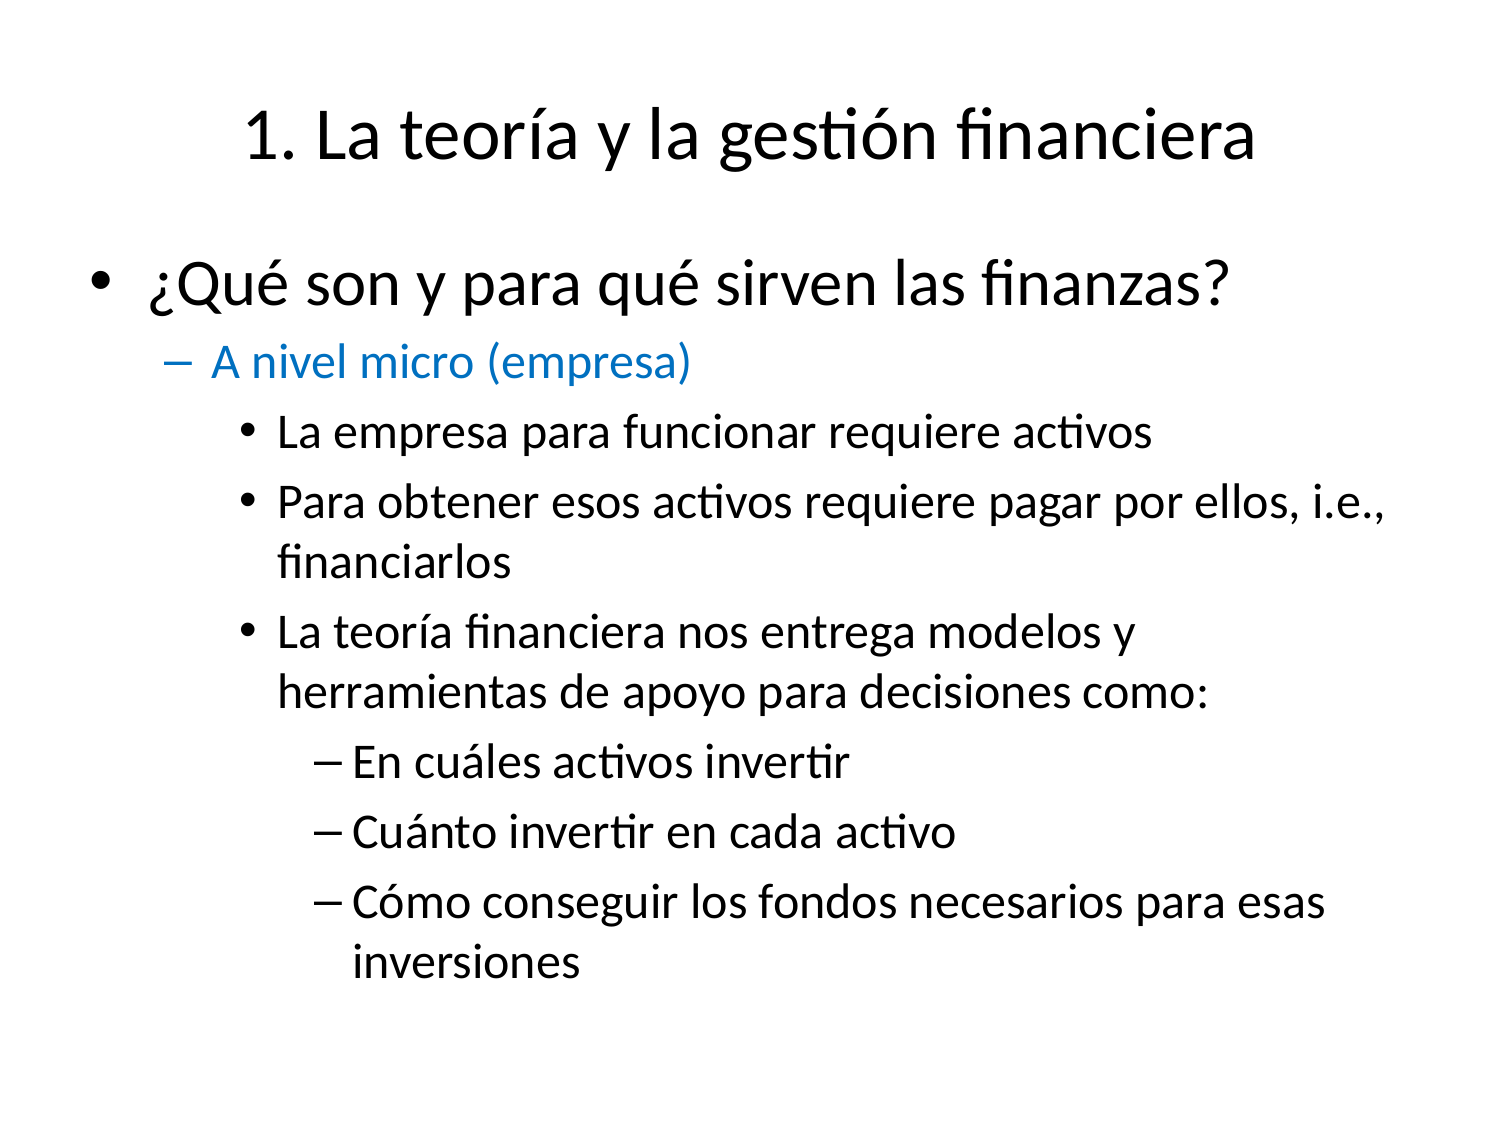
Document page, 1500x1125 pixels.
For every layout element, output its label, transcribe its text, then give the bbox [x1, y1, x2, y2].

title 1. La teoría y la gestión financiera [75, 54, 1425, 183]
list ¿Qué son y para qué sirven las finanzas? A nivel micro (empresa) La empresa para funcionar requiere activos Para obtener esos activos requiere pagar por ellos, i.e., financiarlos La teoría financiera nos entrega modelos y herramientas de apoyo para decisiones como: En cuáles activos invertir Cuánto invertir en cada activo Cómo conseguir los fondos necesarios para esas inversiones [75, 231, 1425, 1094]
